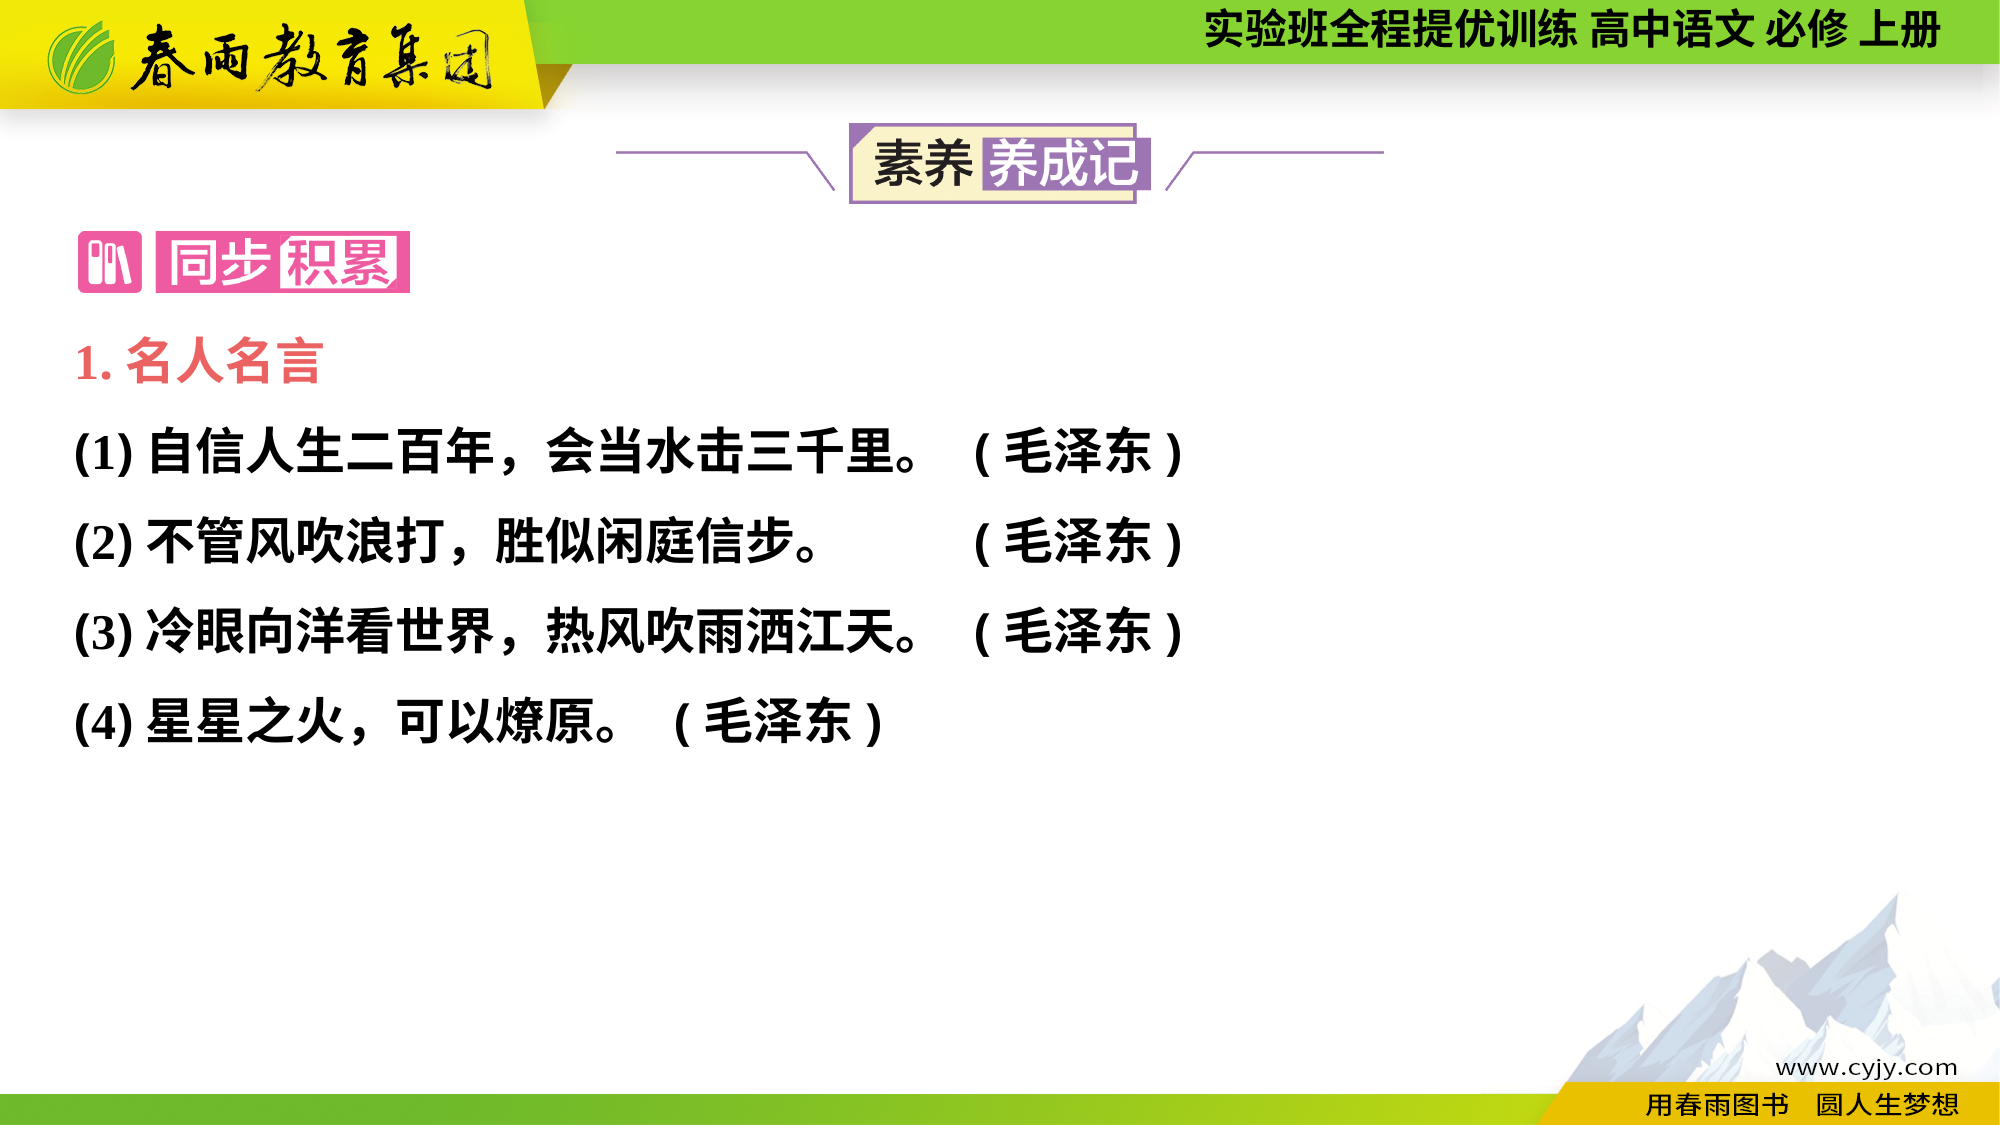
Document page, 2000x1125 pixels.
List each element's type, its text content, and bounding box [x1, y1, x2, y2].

picture [0, 0, 2000, 1125]
list 1.名人名言 (1)自信人生二百年，会当水击三千里。 (毛泽东) (2)不管风吹浪打，胜似闲庭信步。 (毛泽东) (3)冷眼向洋看世界，热风吹雨洒江天。 (毛泽东) (4)星星之火，可以燎原。 (毛泽东) [59, 292, 1944, 762]
